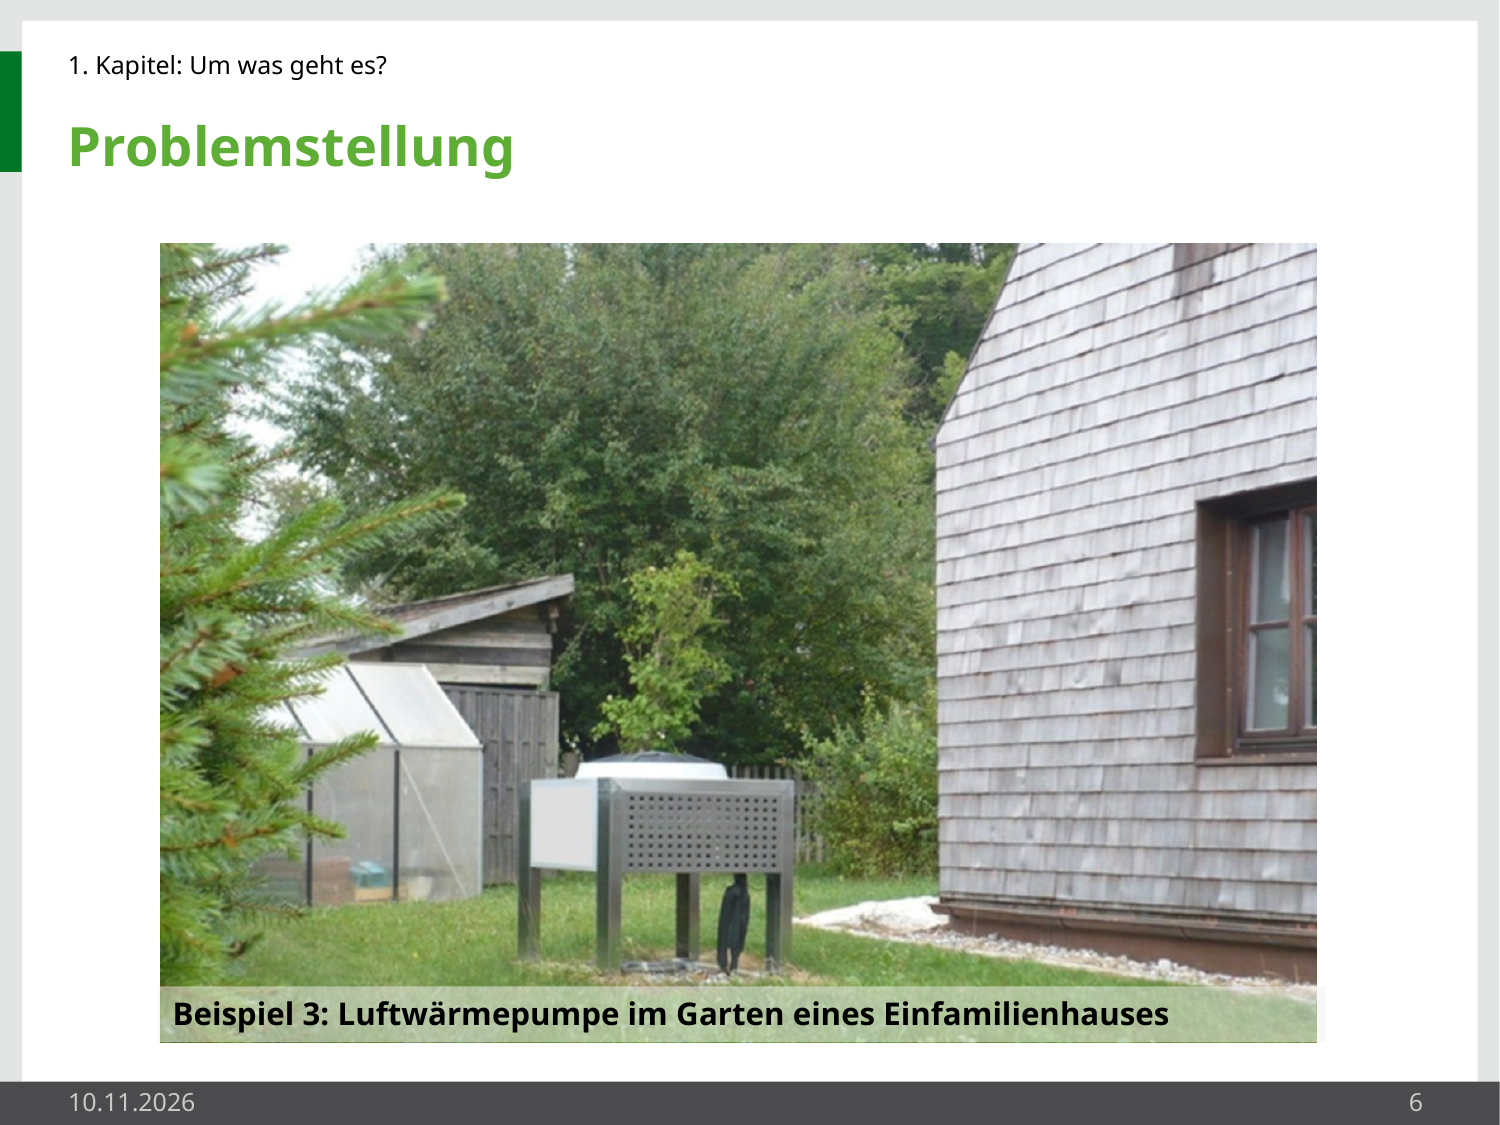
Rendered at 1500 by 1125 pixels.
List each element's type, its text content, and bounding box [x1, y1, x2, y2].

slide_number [68, 1082, 231, 1125]
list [160, 242, 1317, 1043]
list 1. Kapitel: Um was geht es? [67, 49, 1415, 88]
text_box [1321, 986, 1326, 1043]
slide_number 6 [1331, 1082, 1423, 1125]
title Problemstellung [67, 77, 1427, 178]
